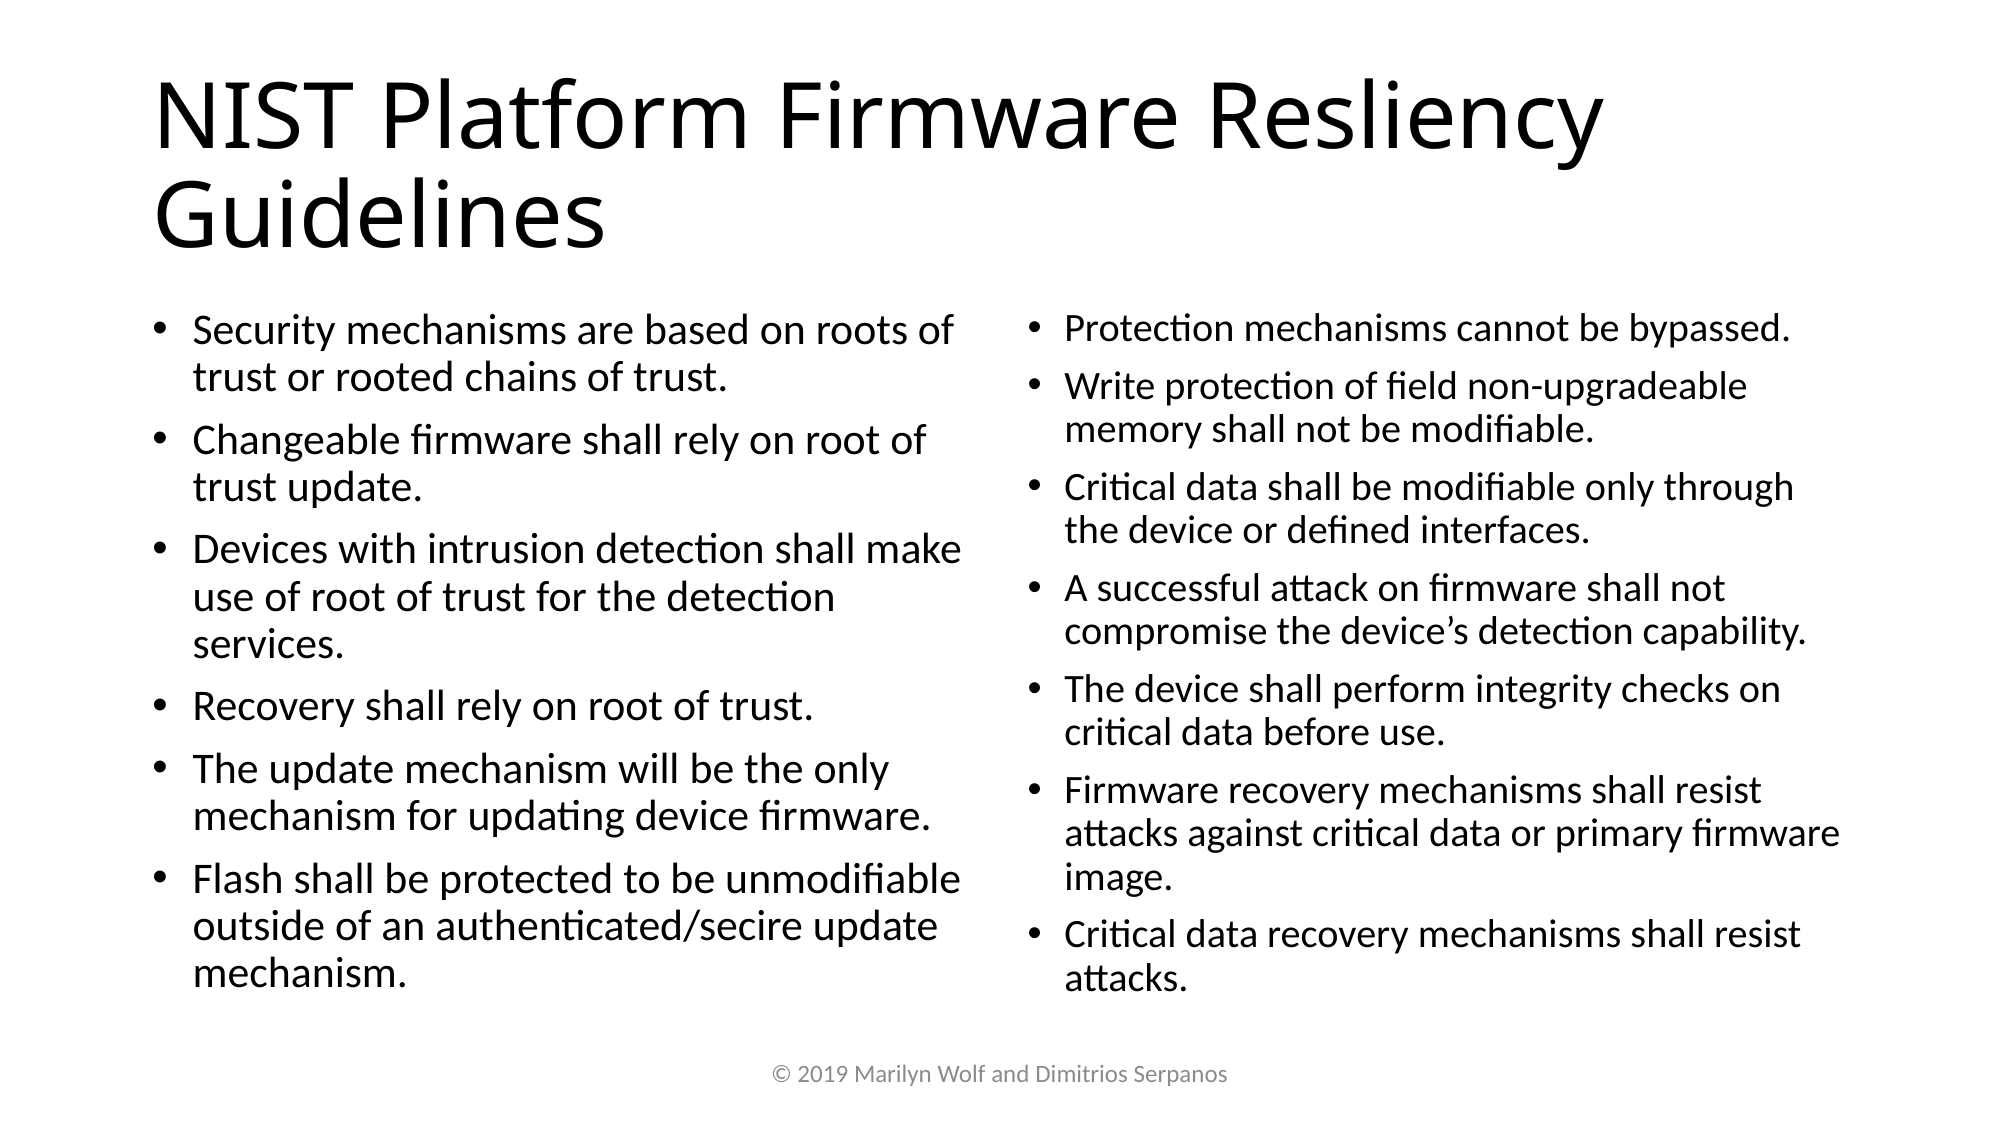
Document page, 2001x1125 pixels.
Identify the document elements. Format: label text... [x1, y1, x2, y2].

list Security mechanisms are based on roots of trust or rooted chains of trust. Changeable firmware shall rely on root of trust update. Devices with intrusion detection shall make use of root of trust for the detection services. Recovery shall rely on root of trust. The update mechanism will be the only mechanism for updating device firmware. Flash shall be protected to be unmodifiable outside of an authenticated/secire update mechanism. [137, 299, 988, 1014]
list Protection mechanisms cannot be bypassed. Write protection of field non-upgradeable memory shall not be modifiable. Critical data shall be modifiable only through the device or defined interfaces. A successful attack on firmware shall not compromise the device’s detection capability. The device shall perform integrity checks on critical data before use. Firmware recovery mechanisms shall resist attacks against critical data or primary firmware image. Critical data recovery mechanisms shall resist attacks. [1012, 299, 1863, 1014]
footer © 2019 Marilyn Wolf and Dimitrios Serpanos [662, 1042, 1338, 1103]
title NIST Platform Firmware Resliency Guidelines [137, 59, 1863, 278]
